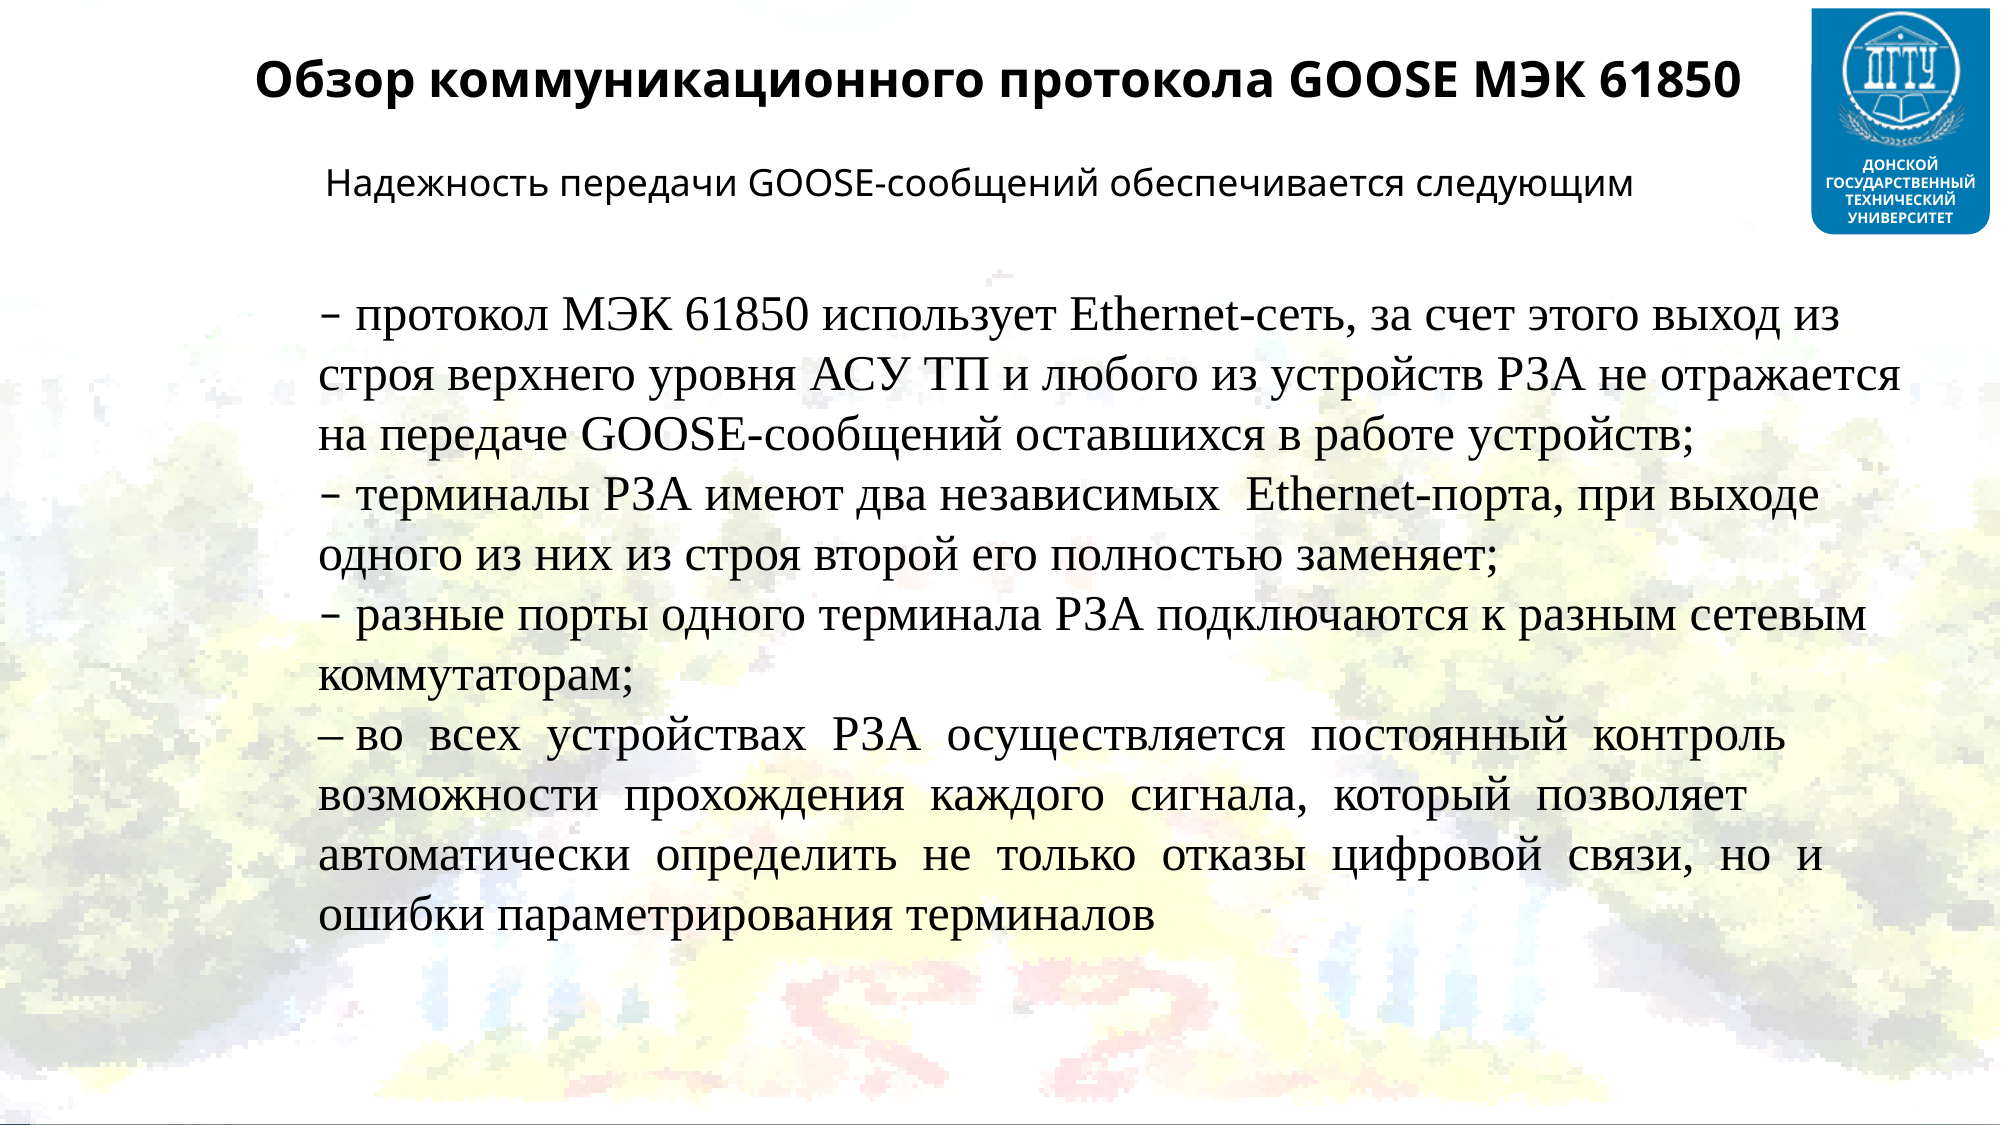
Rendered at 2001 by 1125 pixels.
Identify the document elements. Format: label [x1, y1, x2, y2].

picture [0, 0, 2000, 1125]
text_box [1801, 8, 2000, 236]
